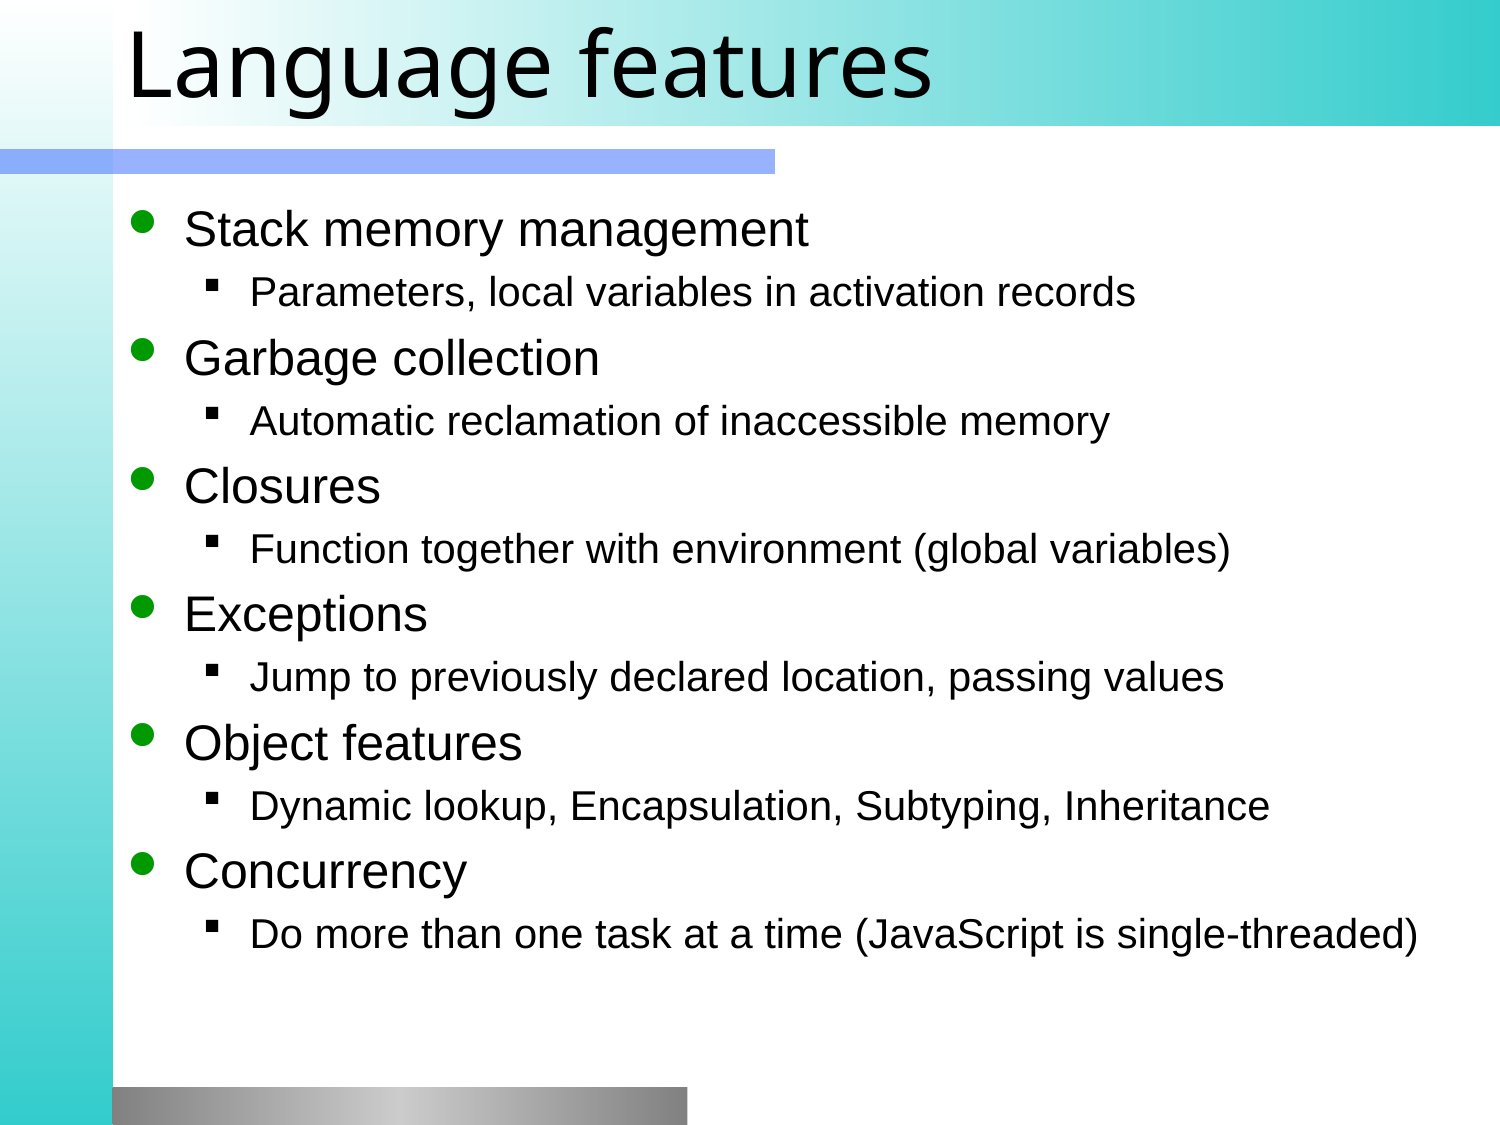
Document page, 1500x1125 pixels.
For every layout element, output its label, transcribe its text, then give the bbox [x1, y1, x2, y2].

list Stack memory management Parameters, local variables in activation records Garbage collection Automatic reclamation of inaccessible memory Closures Function together with environment (global variables) Exceptions Jump to previously declared location, passing values Object features Dynamic lookup, Encapsulation, Subtyping, Inheritance Concurrency Do more than one task at a time (JavaScript is single-threaded) [112, 189, 1488, 1056]
title Language features [110, 0, 1424, 126]
